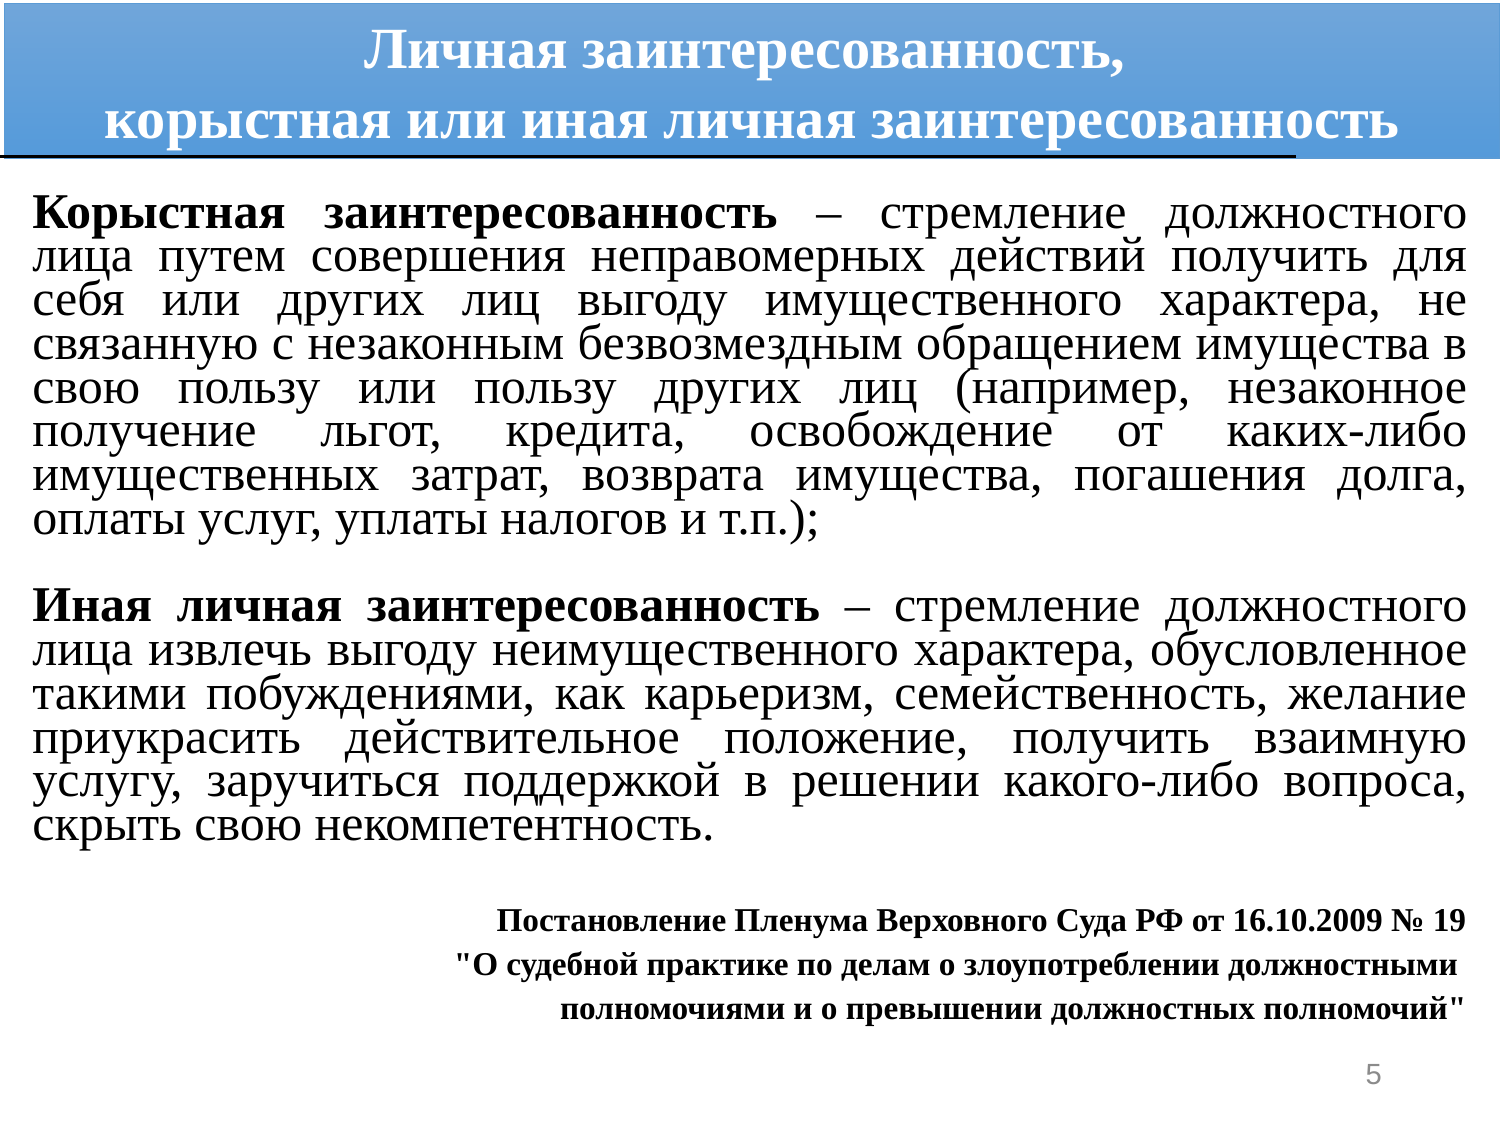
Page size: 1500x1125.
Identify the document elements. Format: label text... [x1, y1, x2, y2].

text_box Корыстная заинтересованность – стремление должностного лица путем совершения неправомерных действий получить для себя или других лиц выгоду имущественного характера, не связанную с незаконным безвозмездным обращением имущества в свою пользу или пользу других лиц (например, незаконное получение льгот, кредита, освобождение от каких-либо имущественных затрат, возврата имущества, погашения долга, оплаты услуг, уплаты налогов и т.п.); Иная личная заинтересованность – стремление должностного лица извлечь выгоду неимущественного характера, обусловленное такими побуждениями, как карьеризм, семейственность, желание приукрасить действительное положение, получить взаимную услугу, заручиться поддержкой в решении какого-либо вопроса, скрыть свою некомпетентность. Постановление Пленума Верховного Суда РФ от 16.10.2009 № 19 "О судебной практике по делам о злоупотреблении должностными полномочиями и о превышении должностных полномочий" [17, 186, 1483, 1034]
text_box Личная заинтересованность, корыстная или иная личная заинтересованность [4, 3, 1500, 159]
slide_number 5 [1059, 1042, 1397, 1103]
